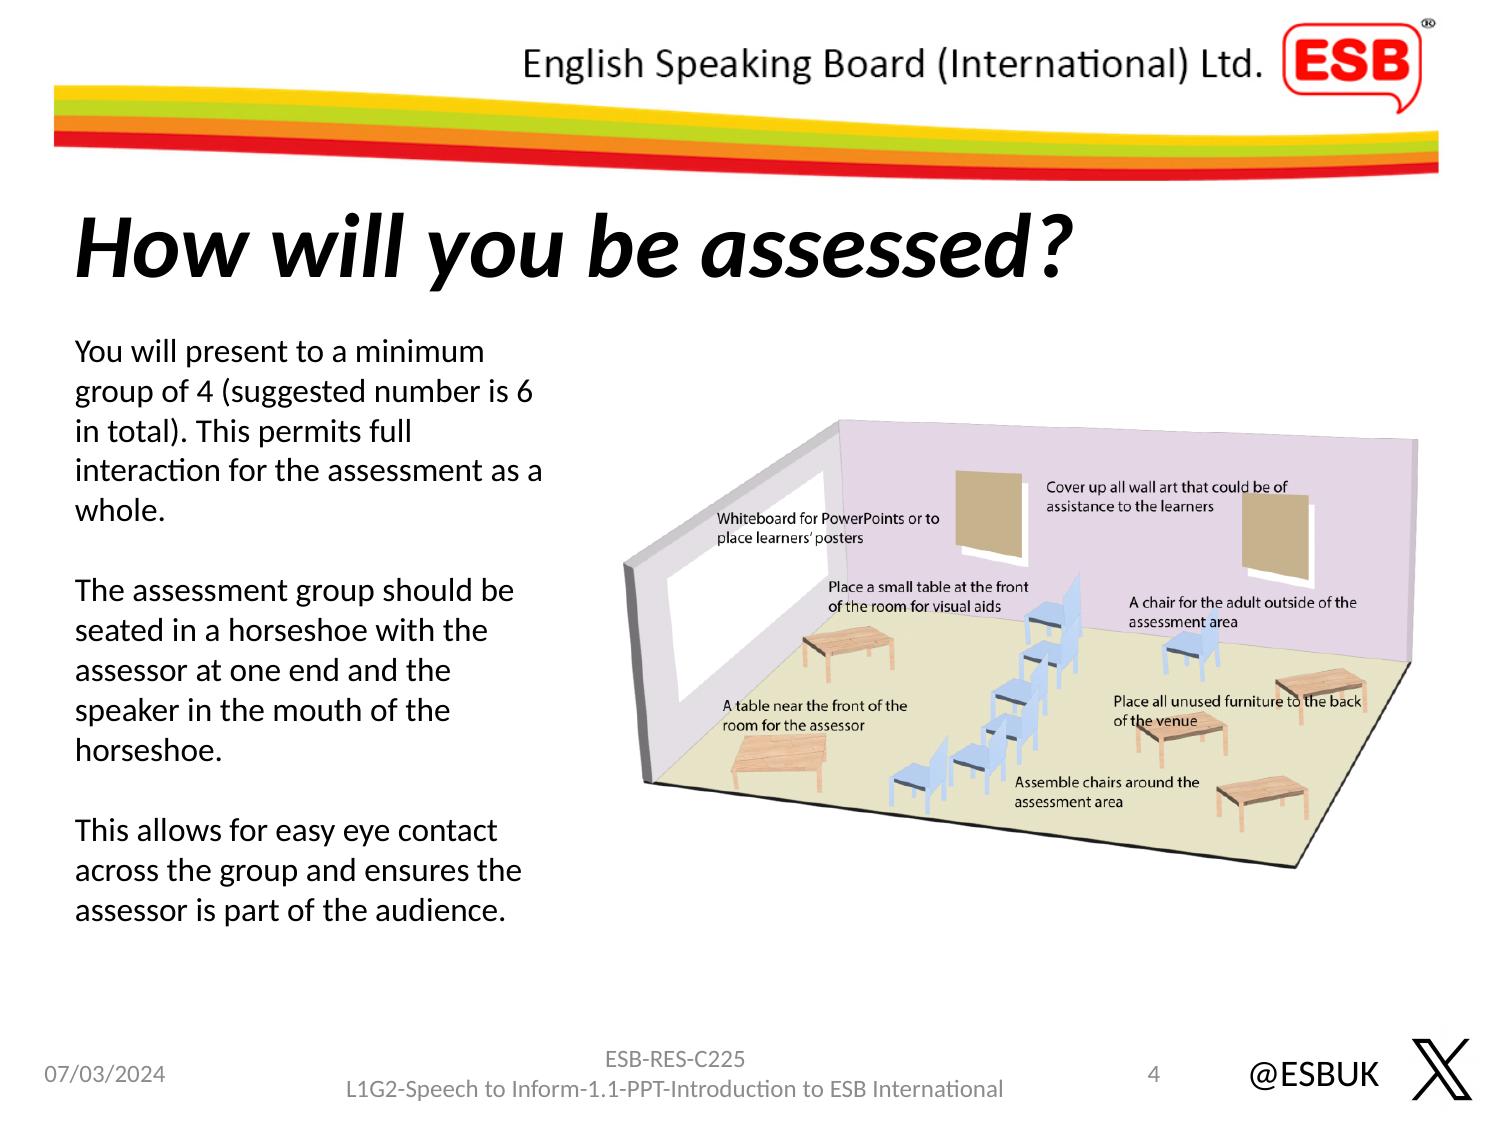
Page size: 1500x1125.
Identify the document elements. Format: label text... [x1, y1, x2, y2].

title How will you be assessed? [59, 176, 1354, 319]
slide_number 4 [930, 1042, 1176, 1103]
footer ESB-RES-C225 L1G2-Speech to Inform-1.1-PPT-Introduction to ESB International [324, 1042, 930, 1103]
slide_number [29, 1042, 324, 1103]
picture [596, 397, 1453, 879]
text_box You will present to a minimum group of 4 (suggested number is 6 in total). This permits full interaction for the assessment as a whole. The assessment group should be seated in a horseshoe with the assessor at one end and the speaker in the mouth of the horseshoe. This allows for easy eye contact across the group and ensures the assessor is part of the audience. [59, 321, 567, 936]
picture [1403, 1026, 1484, 1113]
picture [0, 0, 1500, 189]
